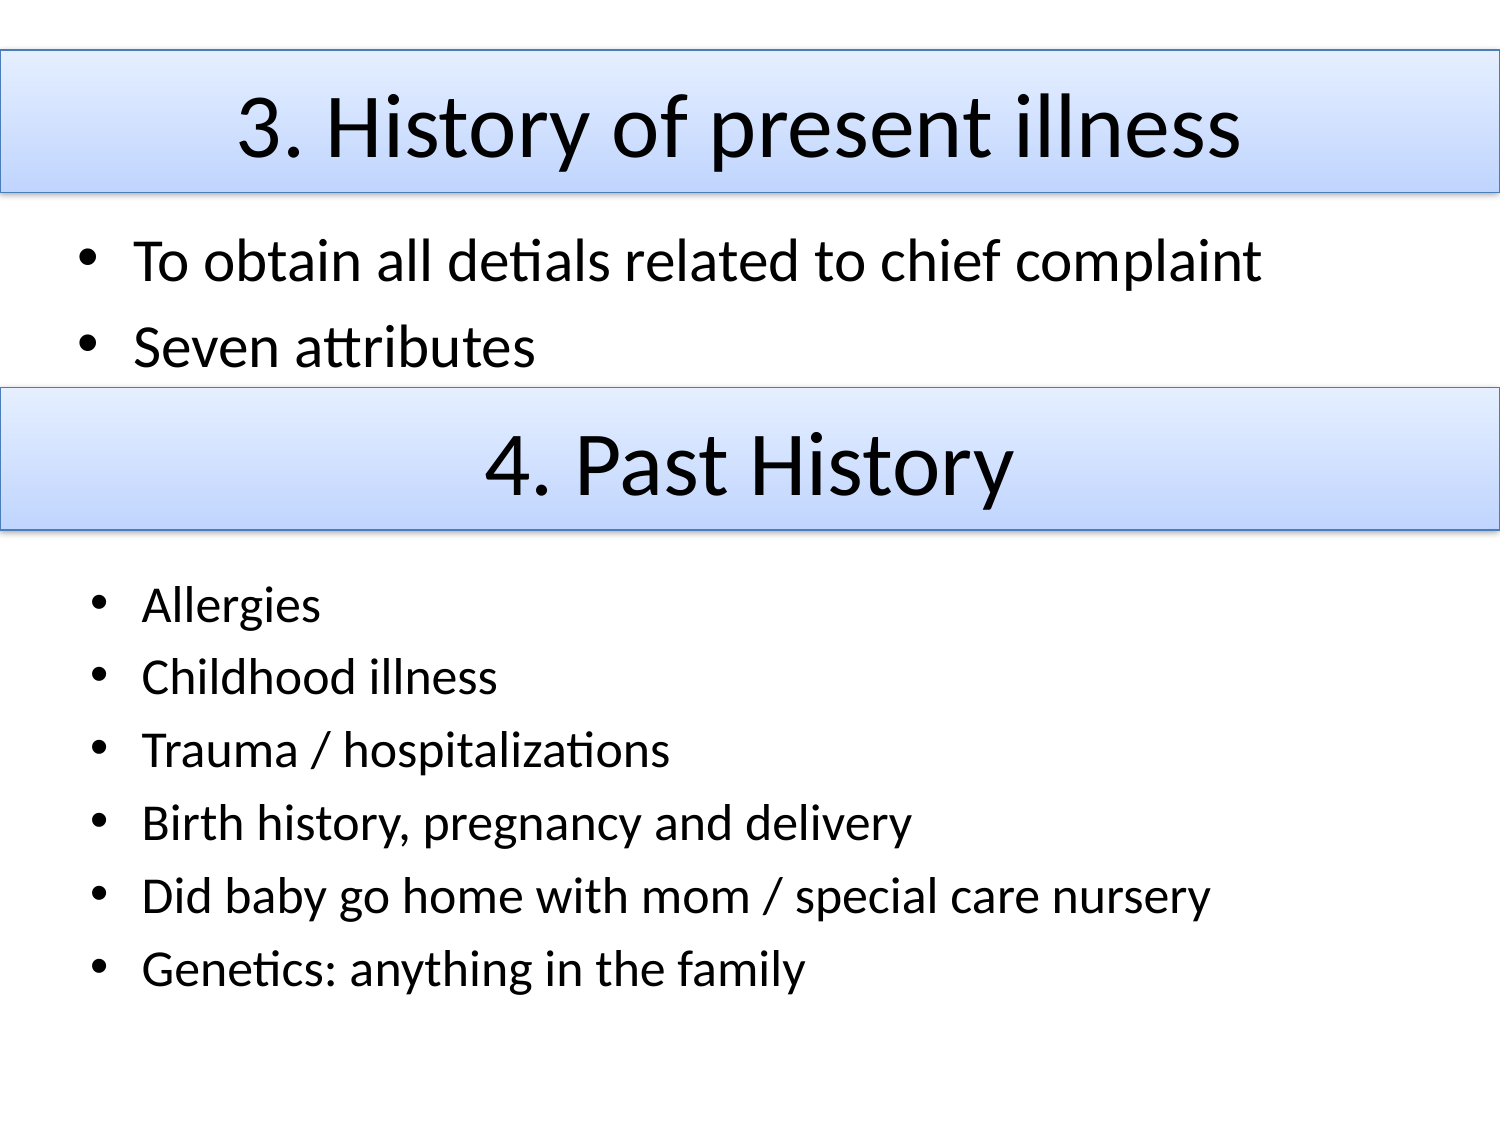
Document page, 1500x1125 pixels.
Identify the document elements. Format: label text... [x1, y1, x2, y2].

title 4. Past History [0, 387, 1500, 531]
text_box 3. History of present illness [0, 49, 1500, 193]
text_box To obtain all detials related to chief complaint Seven attributes [62, 212, 1413, 388]
list Allergies Childhood illness Trauma / hospitalizations Birth history, pregnancy and delivery Did baby go home with mom / special care nursery Genetics: anything in the family [75, 562, 1425, 1005]
